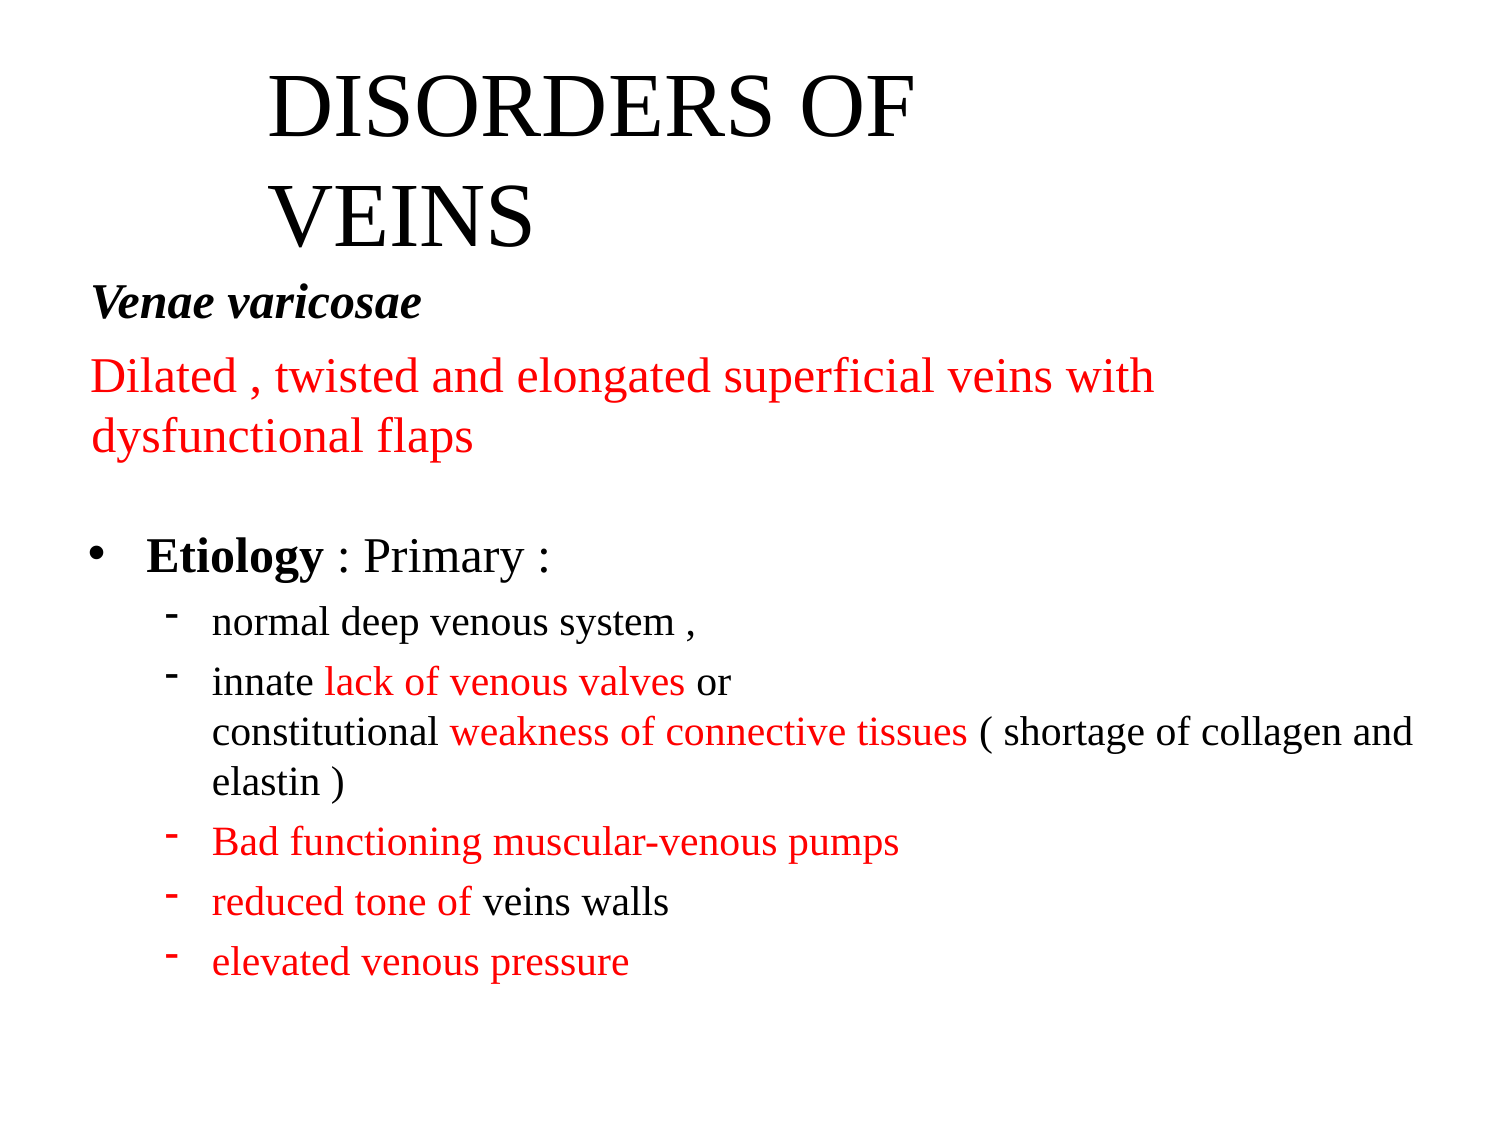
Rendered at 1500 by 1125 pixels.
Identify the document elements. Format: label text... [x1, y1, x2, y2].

text_box Venae varicosae Dilated , twisted and elongated superficial veins with dysfunctional flaps Etiology : Primary : normal deep venous system , innate lack of venous valves or constitutional weakness of connective tissues ( shortage of collagen and elastin ) Bad functioning muscular-venous pumps reduced tone of veins walls elevated venous pressure [87, 254, 1425, 984]
title DISORDERS OF VEINS [249, 62, 1176, 253]
